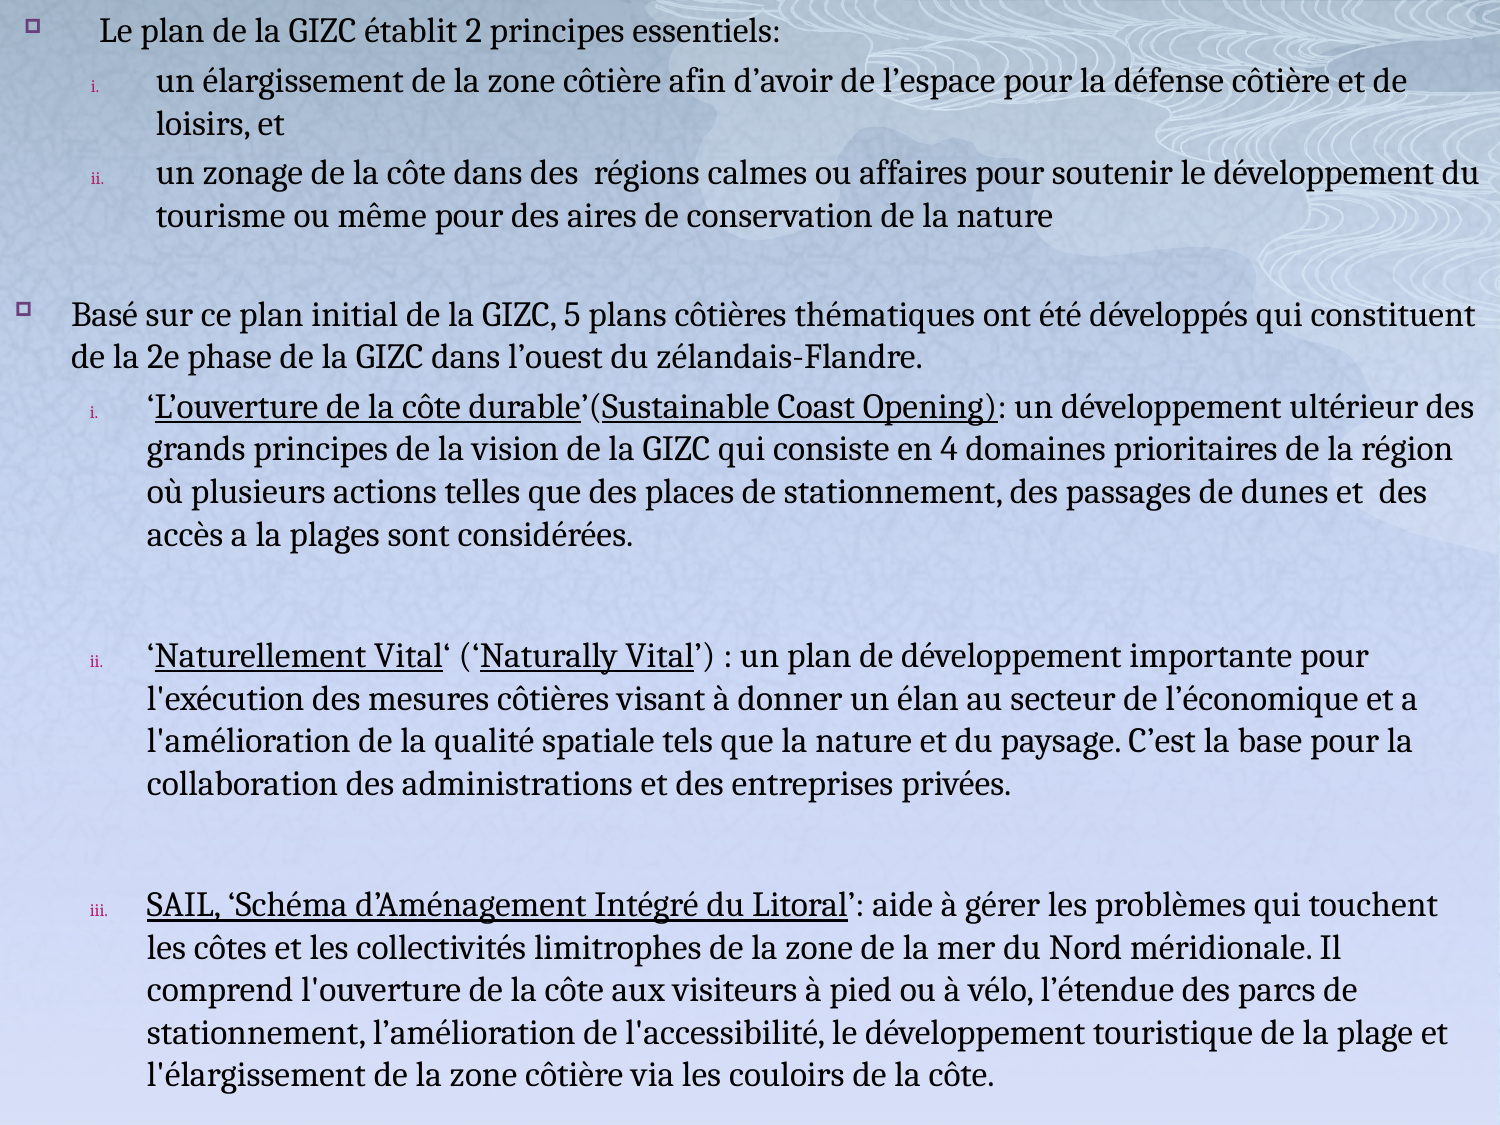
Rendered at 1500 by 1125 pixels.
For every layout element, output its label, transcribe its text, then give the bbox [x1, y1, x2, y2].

list Le plan de la GIZC établit 2 principes essentiels: un élargissement de la zone côtière afin d’avoir de l’espace pour la défense côtière et de loisirs, et un zonage de la côte dans des régions calmes ou affaires pour soutenir le développement du tourisme ou même pour des aires de conservation de la nature Basé sur ce plan initial de la GIZC, 5 plans côtières thématiques ont été développés qui constituent de la 2e phase de la GIZC dans l’ouest du zélandais-Flandre. ‘L’ouverture de la côte durable’(Sustainable Coast Opening): un développement ultérieur des grands principes de la vision de la GIZC qui consiste en 4 domaines prioritaires de la région où plusieurs actions telles que des places de stationnement, des passages de dunes et des accès a la plages sont considérées. ‘Naturellement Vital‘ (‘Naturally Vital’) : un plan de développement importante pour l'exécution des mesures côtières visant à donner un élan au secteur de l’économique et a l'amélioration de la qualité spatiale tels que la nature et du paysage. C’est la base pour la collaboration des administrations et des entreprises privées. SAIL, ‘Schéma d’Aménagement Intégré du Litoral’: aide à gérer les problèmes qui touchent les côtes et les collectivités limitrophes de la zone de la mer du Nord méridionale. Il comprend l'ouverture de la côte aux visiteurs à pied ou à vélo, l’étendue des parcs de stationnement, l’amélioration de l'accessibilité, le développement touristique de la plage et l'élargissement de la zone côtière via les couloirs de la côte. [0, 0, 1500, 727]
